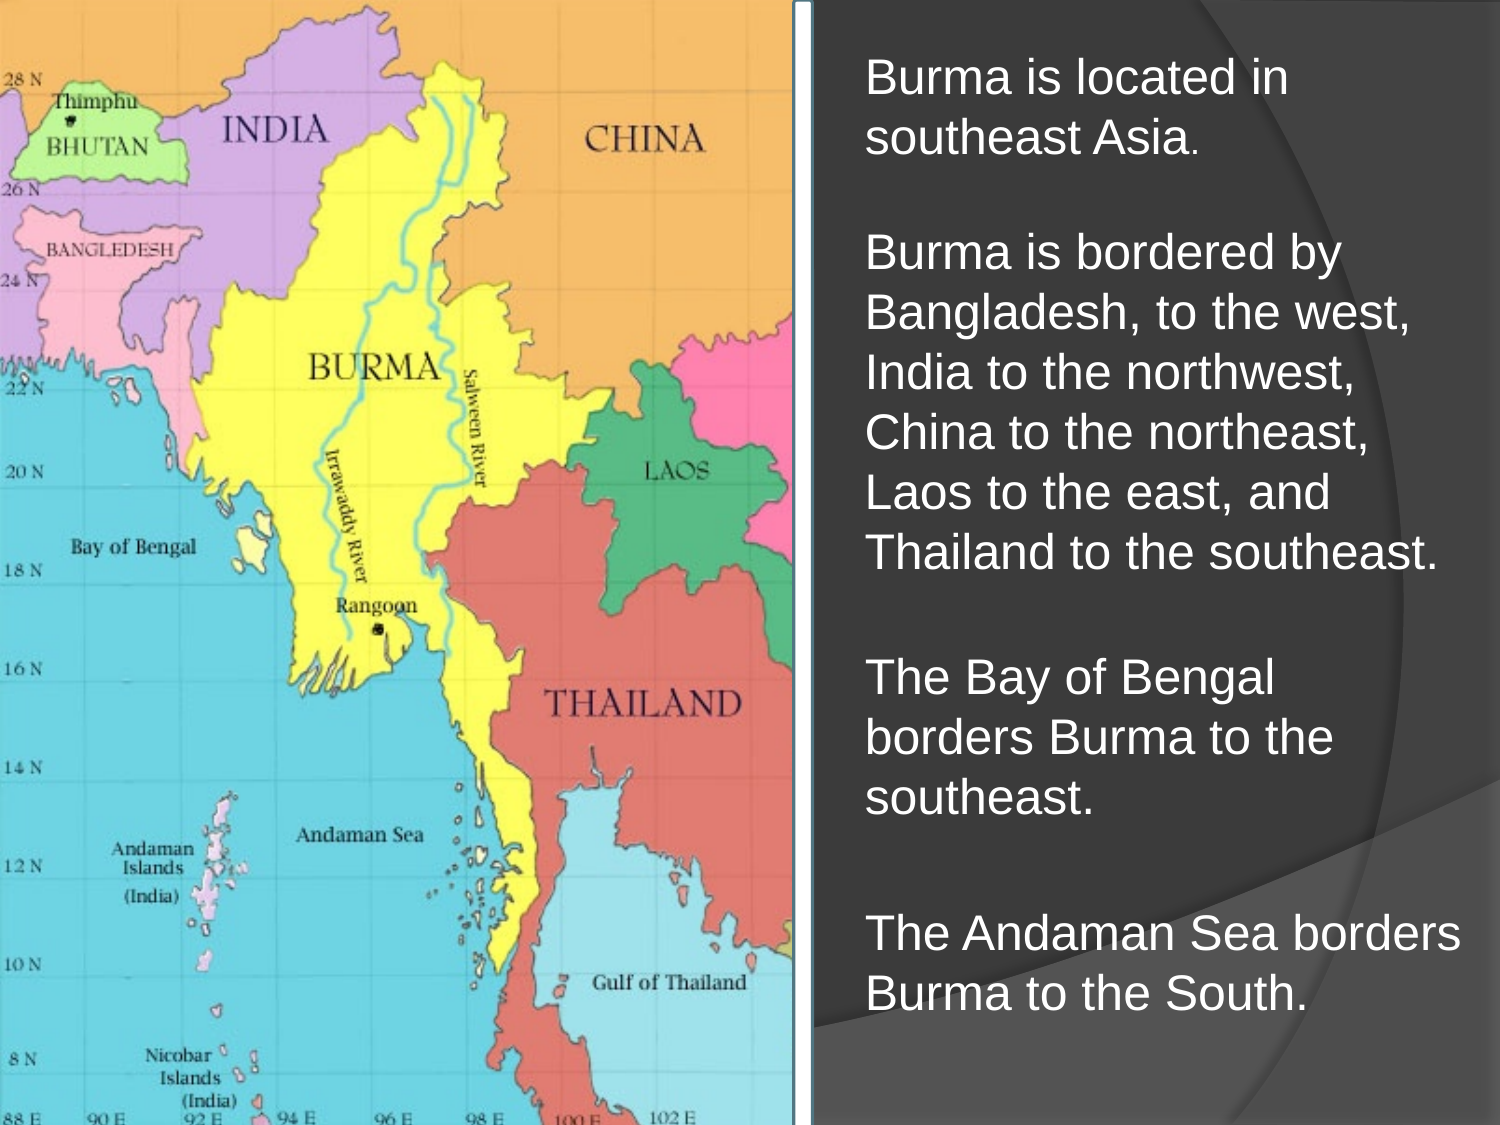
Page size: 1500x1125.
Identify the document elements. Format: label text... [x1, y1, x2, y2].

text_box The Bay of Bengal borders Burma to the southeast. [849, 637, 1432, 833]
text_box Burma is located in southeast Asia. [849, 37, 1475, 173]
text_box Burma is bordered by Bangladesh, to the west, India to the northwest, China to the northeast, Laos to the east, and Thailand to the southeast. [849, 212, 1463, 588]
text_box The Andaman Sea borders Burma to the South. [849, 893, 1488, 1028]
picture [0, 0, 813, 1125]
